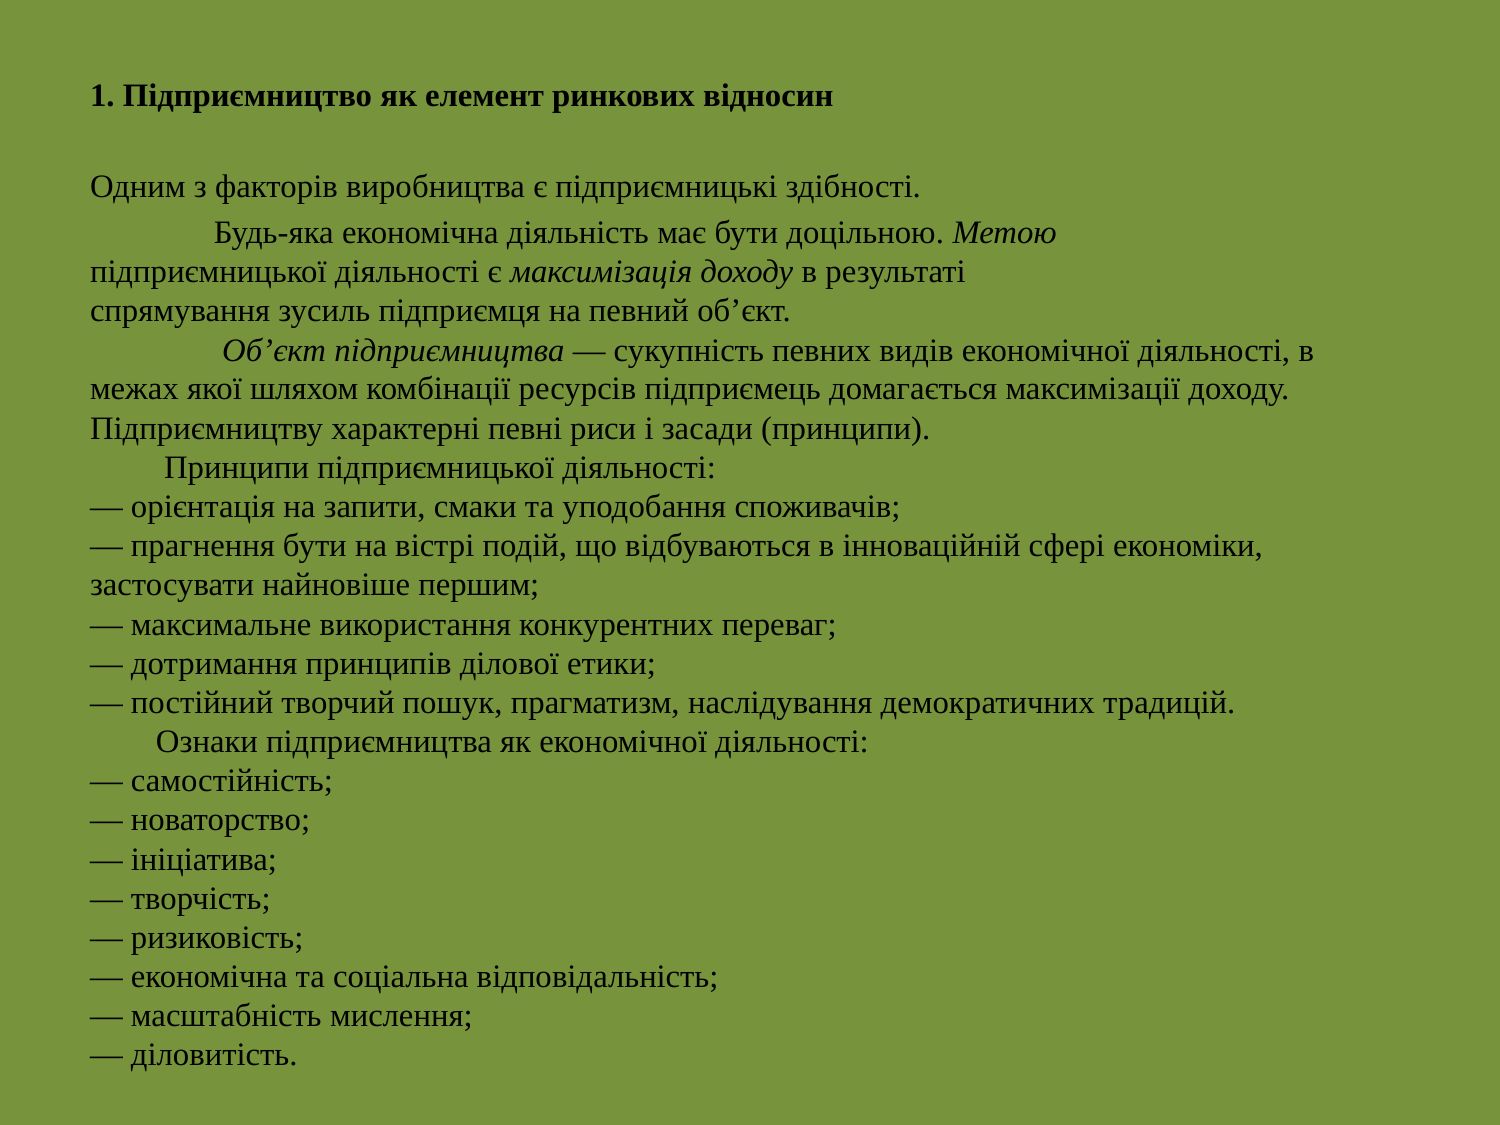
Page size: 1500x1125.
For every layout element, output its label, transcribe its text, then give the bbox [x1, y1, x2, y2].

list 1. Підприємництво як елемент ринкових відносин Одним з факторів виробництва є підприємницькі здібності. Будь-яка економічна діяльність має бути доцільною. Метою підприємницької діяльності є максимізація доходу в результаті спрямування зусиль підприємця на певний об’єкт. Об’єкт підприємництва — сукупність певних видів економічної діяльності, в межах якої шляхом комбінації ресурсів підприємець домагається максимізації доходу. Підприємництву характерні певні риси і засади (принципи). Принципи підприємницької діяльності: — орієнтація на запити, смаки та уподобання споживачів; — прагнення бути на вістрі подій, що відбуваються в інноваційній сфері економіки, застосувати найновіше першим; — максимальне використання конкурентних переваг; — дотримання принципів ділової етики; — постійний творчий пошук, прагматизм, наслідування демократичних традицій. Ознаки підприємництва як економічної діяльності: — самостійність; — новаторство; — ініціатива; — творчість; — ризиковість; — економічна та соціальна відповідальність; — масштабність мислення; — діловитість. [75, 66, 1425, 1094]
